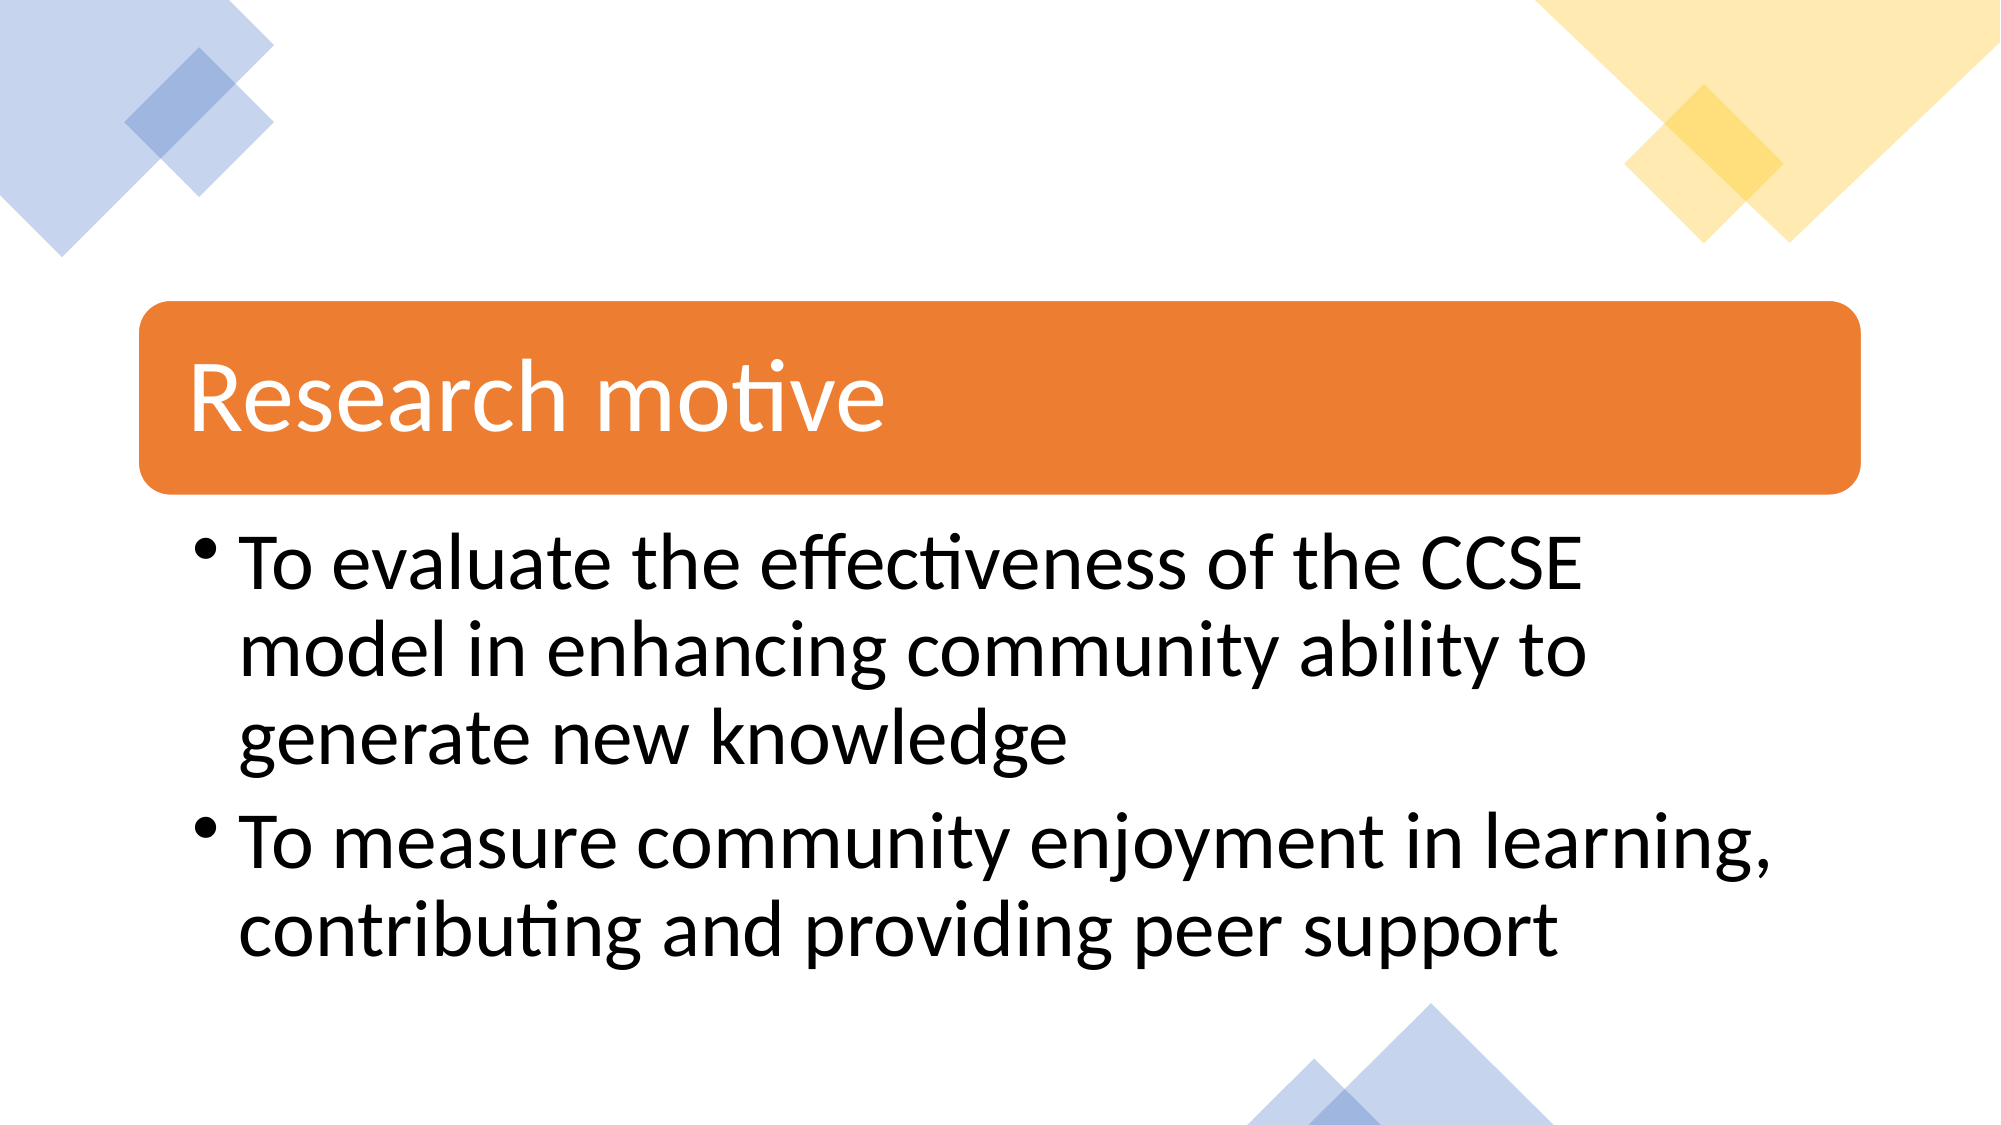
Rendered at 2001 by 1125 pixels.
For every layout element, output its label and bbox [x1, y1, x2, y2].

text_box [1345, 1014, 1556, 1125]
text_box [1245, 1057, 1383, 1125]
text_box [0, 0, 2000, 1125]
text_box [0, 0, 276, 259]
text_box [122, 45, 276, 199]
text_box [137, 299, 1863, 1014]
text_box [1622, 124, 1746, 245]
text_box [1533, 0, 2000, 245]
